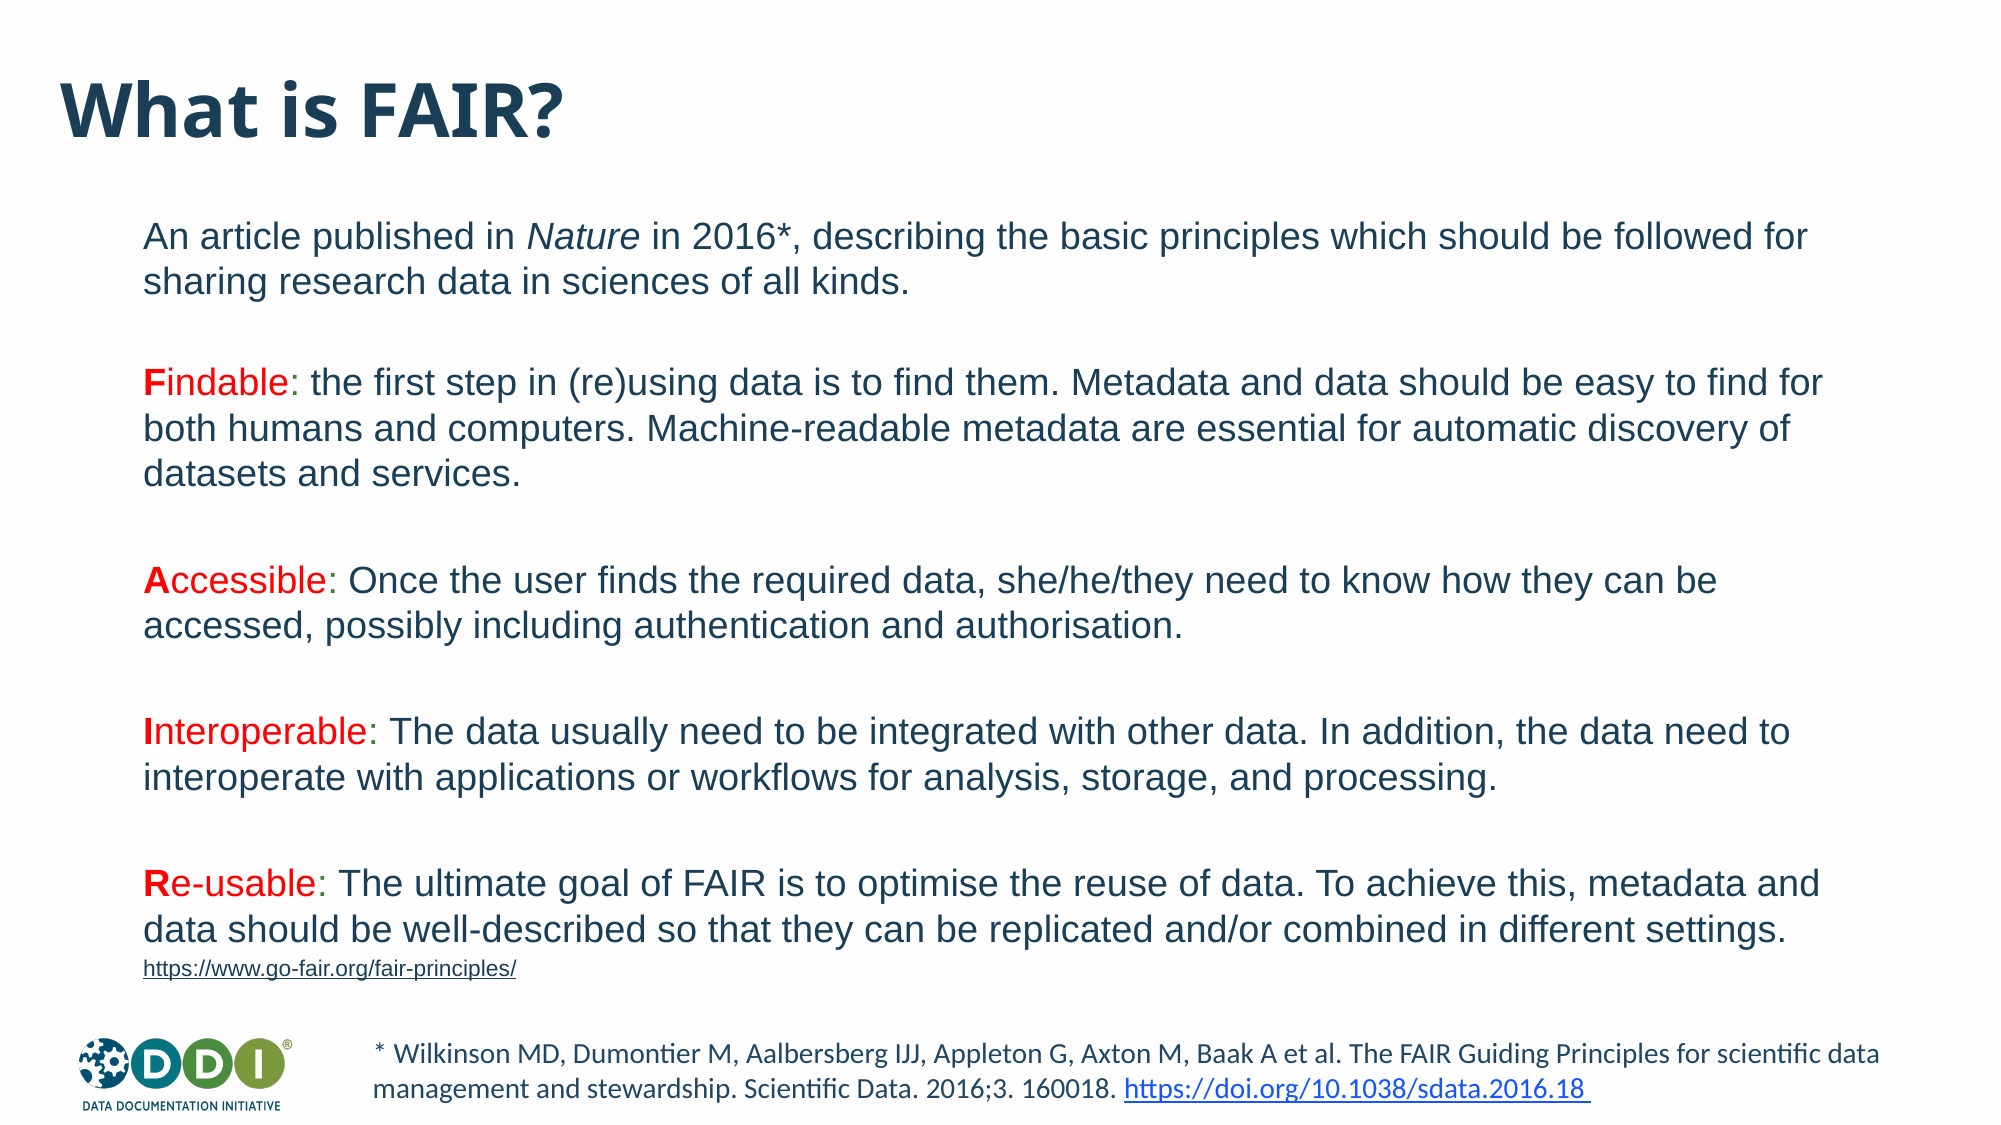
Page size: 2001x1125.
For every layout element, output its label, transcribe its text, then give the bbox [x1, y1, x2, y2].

list An article published in Nature in 2016*, describing the basic principles which should be followed for sharing research data in sciences of all kinds. Findable: the first step in (re)using data is to find them. Metadata and data should be easy to find for both humans and computers. Machine-readable metadata are essential for automatic discovery of datasets and services. Accessible: Once the user finds the required data, she/he/they need to know how they can be accessed, possibly including authentication and authorisation. Interoperable: The data usually need to be integrated with other data. In addition, the data need to interoperate with applications or workflows for analysis, storage, and processing. Re-usable: The ultimate goal of FAIR is to optimise the reuse of data. To achieve this, metadata and data should be well-described so that they can be replicated and/or combined in different settings. https://www.go-fair.org/fair-principles/ [128, 185, 1844, 989]
picture [65, 1032, 305, 1115]
title What is FAIR? [45, 54, 1819, 227]
text_box * Wilkinson MD, Dumontier M, Aalbersberg IJJ, Appleton G, Axton M, Baak A et al. The FAIR Guiding Principles for scientific data management and stewardship. Scientific Data. 2016;3. 160018. https://doi.org/10.1038/sdata.2016.18 [357, 1027, 1915, 1113]
